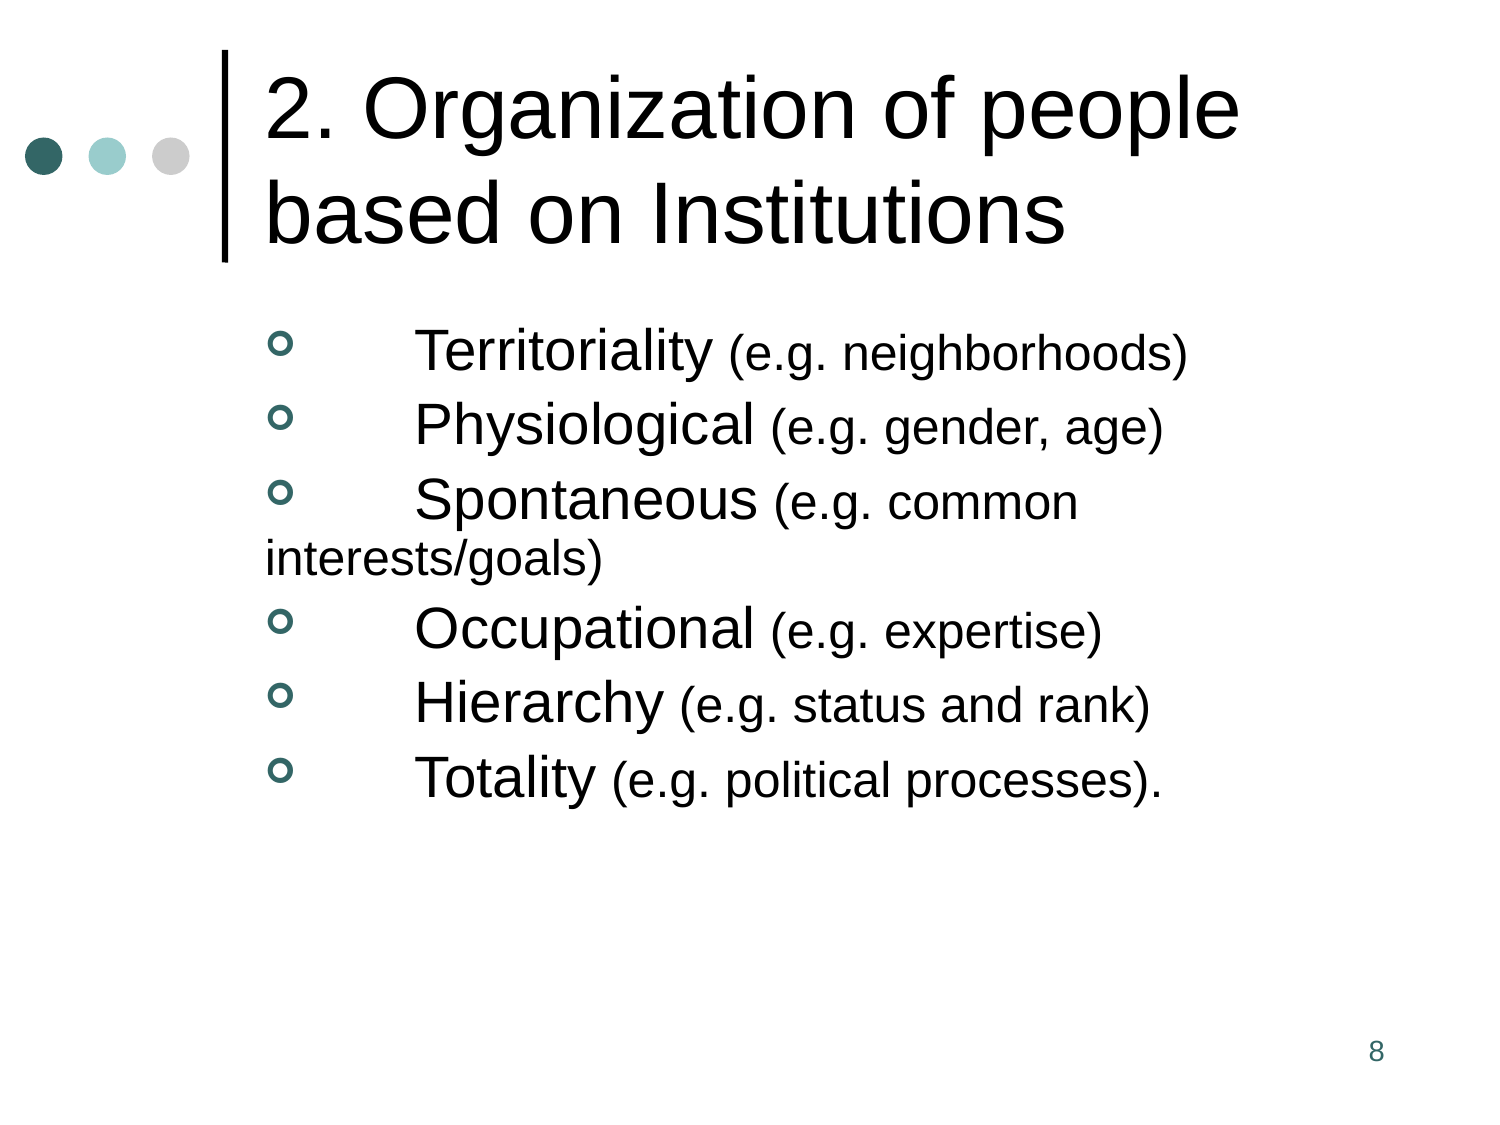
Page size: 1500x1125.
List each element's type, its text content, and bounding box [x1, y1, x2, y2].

list Territoriality (e.g. neighborhoods) Physiological (e.g. gender, age) Spontaneous (e.g. common interests/goals) Occupational (e.g. expertise) Hierarchy (e.g. status and rank) Totality (e.g. political processes). [249, 312, 1400, 988]
slide_number 8 [1187, 1025, 1400, 1100]
title 2. Organization of people based on Institutions [249, 31, 1400, 282]
